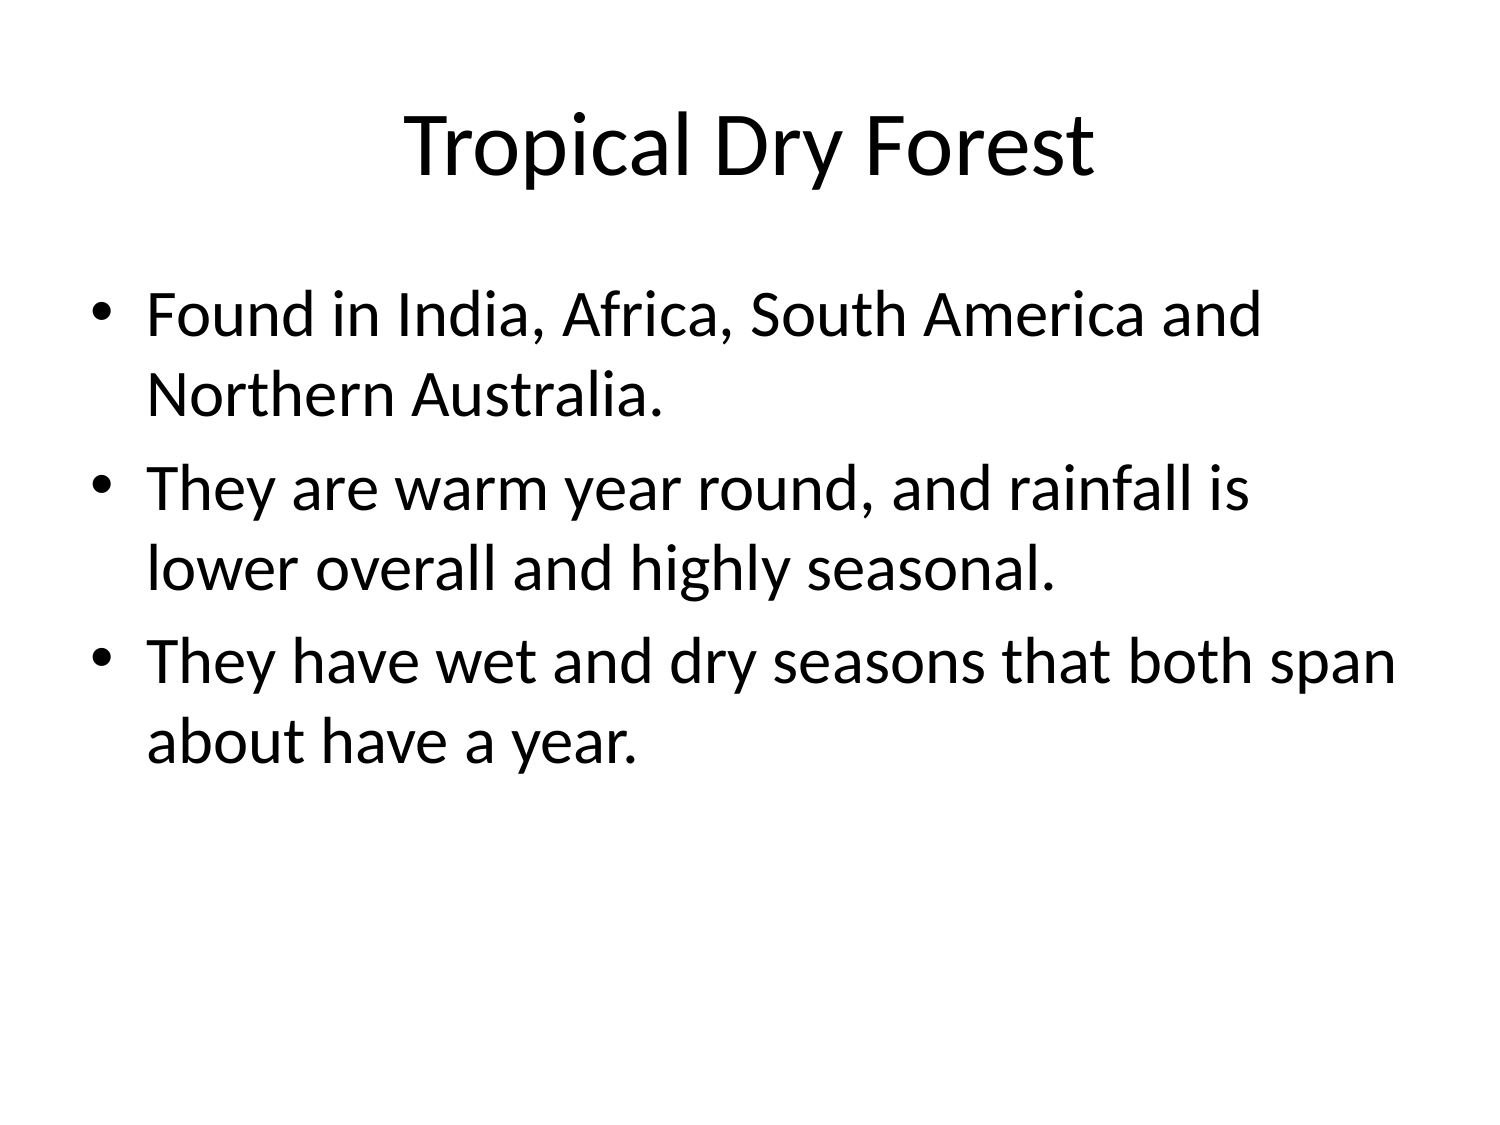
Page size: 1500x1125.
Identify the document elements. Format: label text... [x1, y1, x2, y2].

list Found in India, Africa, South America and Northern Australia. They are warm year round, and rainfall is lower overall and highly seasonal. They have wet and dry seasons that both span about have a year. [75, 262, 1425, 1005]
title Tropical Dry Forest [75, 45, 1425, 233]
